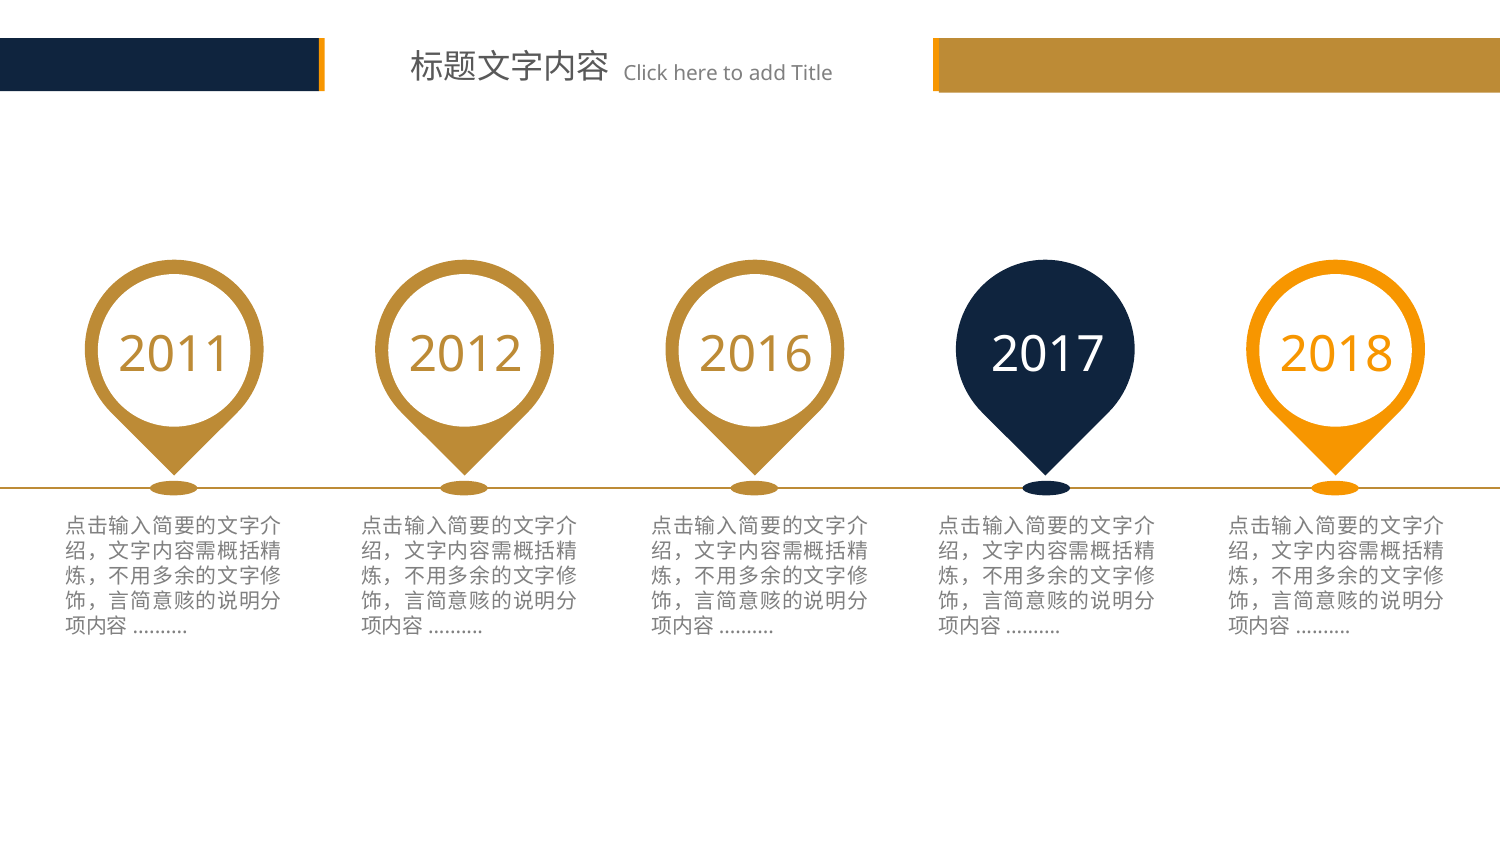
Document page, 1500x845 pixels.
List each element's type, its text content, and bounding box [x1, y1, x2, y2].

text_box 点击输入简要的文字介绍，文字内容需概括精炼，不用多余的文字修饰，言简意赅的说明分项内容.......... [640, 507, 880, 644]
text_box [1245, 259, 1426, 496]
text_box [84, 259, 264, 496]
text_box 点击输入简要的文字介绍，文字内容需概括精炼，不用多余的文字修饰，言简意赅的说明分项内容.......... [1217, 507, 1457, 644]
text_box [665, 259, 845, 496]
text_box 点击输入简要的文字介绍，文字内容需概括精炼，不用多余的文字修饰，言简意赅的说明分项内容.......... [54, 507, 294, 644]
text_box 点击输入简要的文字介绍，文字内容需概括精炼，不用多余的文字修饰，言简意赅的说明分项内容.......... [927, 507, 1167, 644]
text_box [374, 259, 555, 496]
text_box 点击输入简要的文字介绍，文字内容需概括精炼，不用多余的文字修饰，言简意赅的说明分项内容.......... [349, 507, 589, 644]
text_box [955, 259, 1135, 496]
